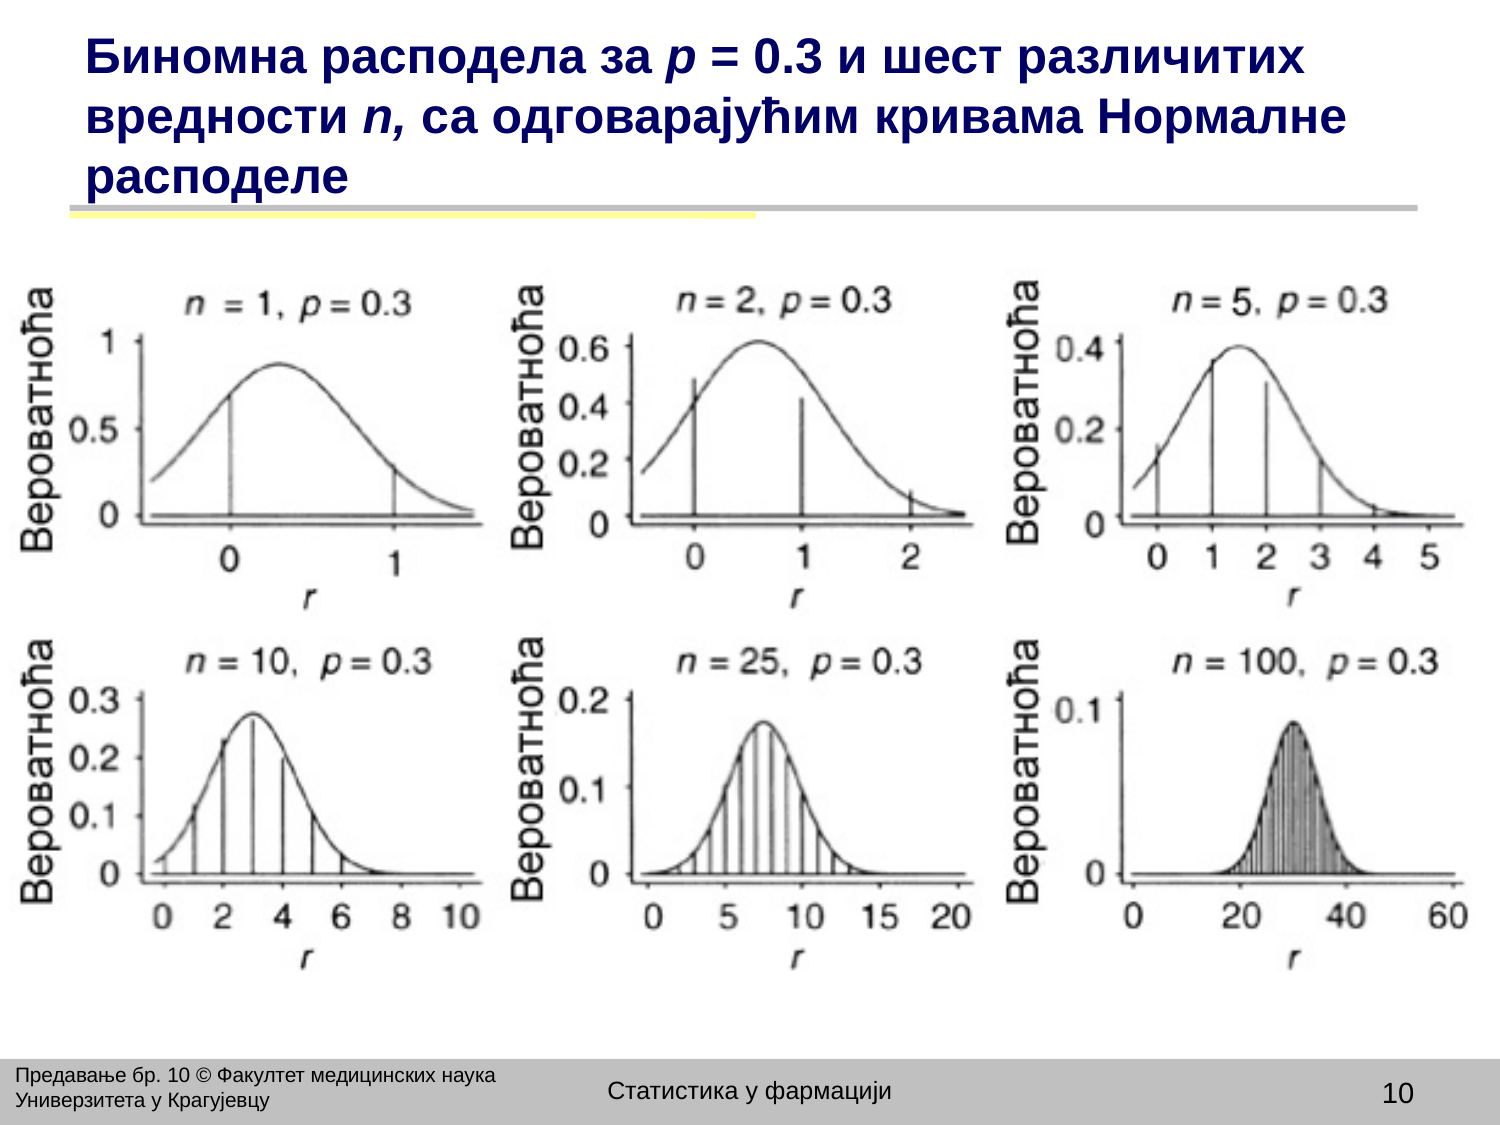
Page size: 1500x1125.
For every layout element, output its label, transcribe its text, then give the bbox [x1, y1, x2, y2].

picture [8, 267, 1478, 983]
slide_number 10 [1079, 1066, 1430, 1125]
slide_number Предавање бр. 10 © Факултет медицинских наука Универзитета у Крагујевцу [0, 1053, 622, 1108]
footer Статистика у фармацији [512, 1066, 988, 1125]
title Биномна расподела за p = 0.3 и шест различитих вредности n, са одговарајућим кривама Нормалне расподеле [69, 19, 1426, 208]
